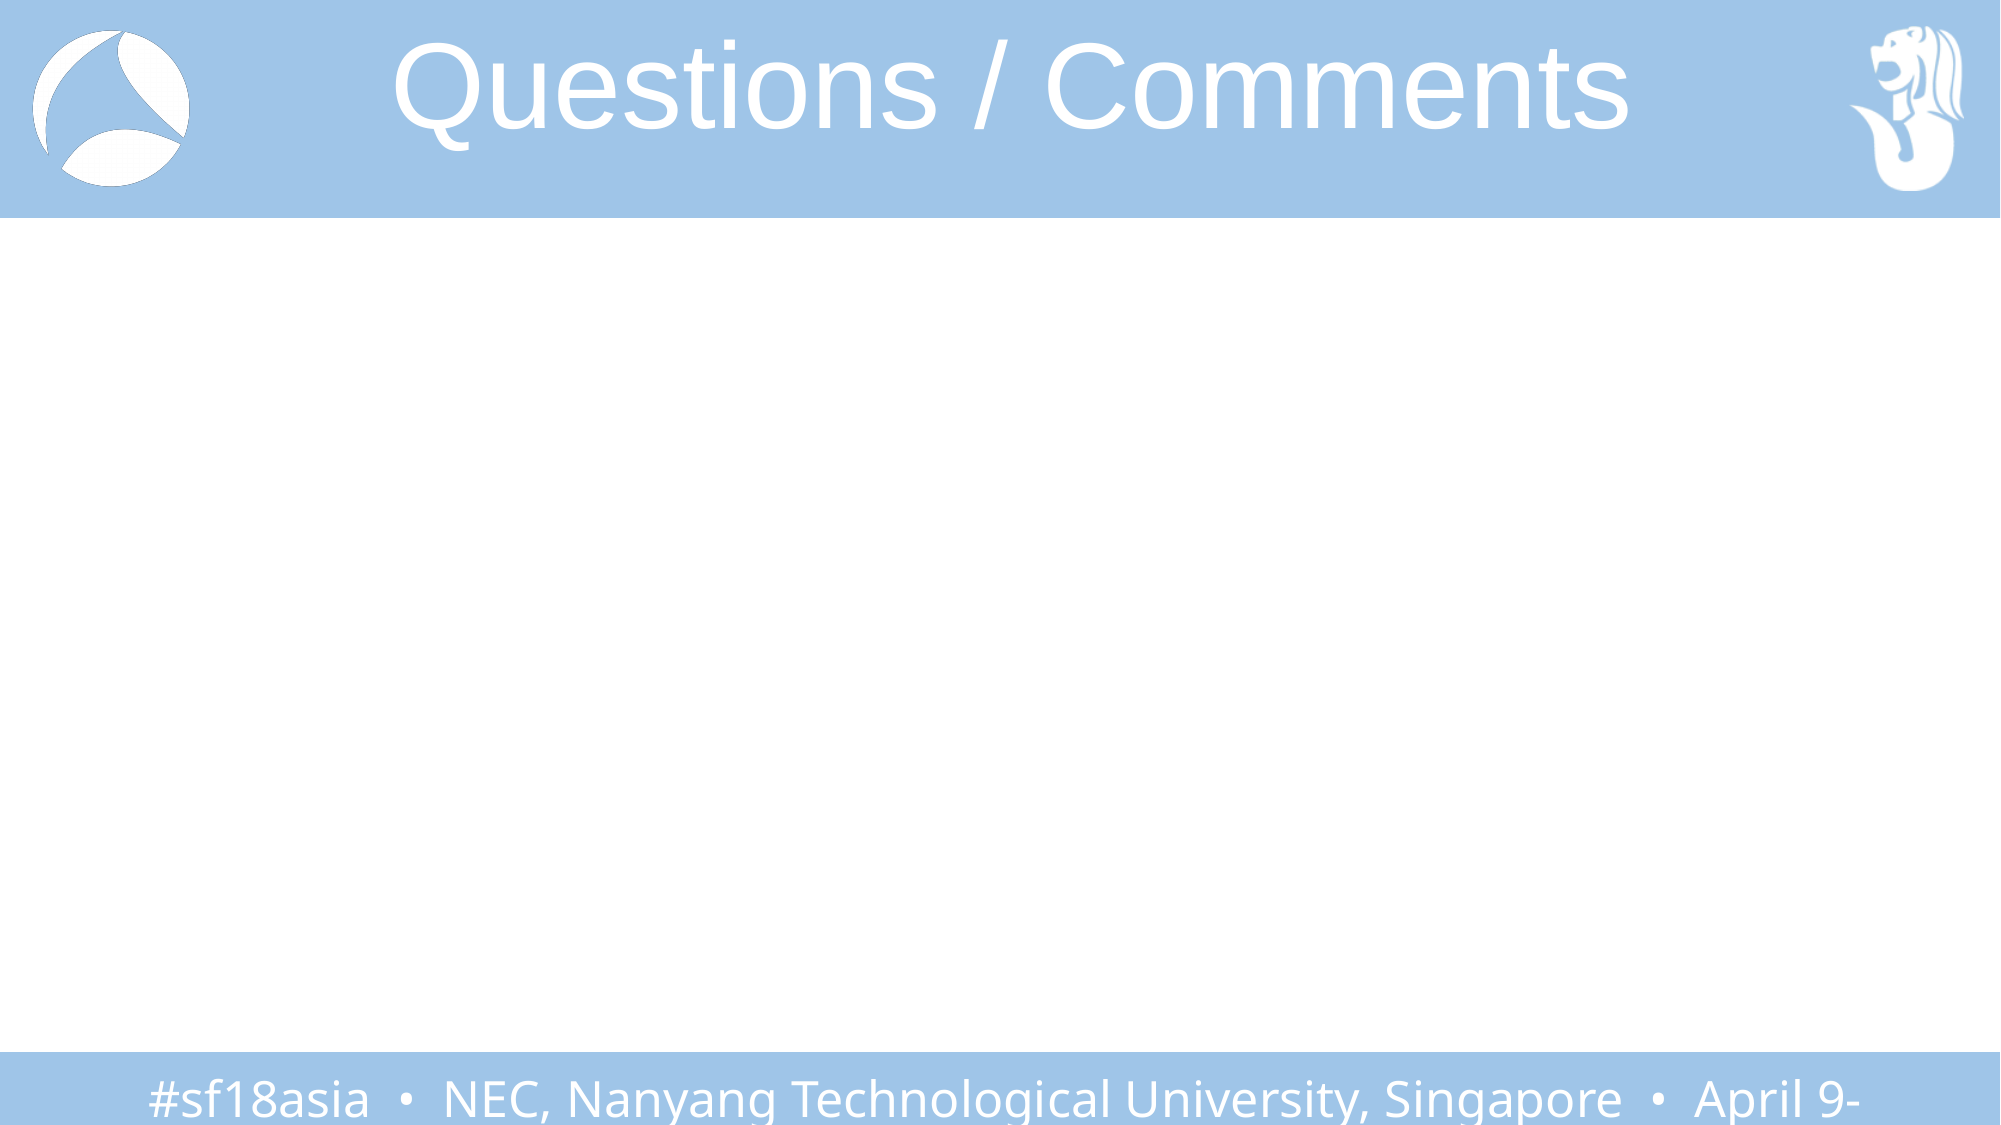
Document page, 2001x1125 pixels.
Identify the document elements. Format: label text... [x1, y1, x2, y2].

title Questions / Comments [31, 24, 1994, 155]
picture [1849, 155, 1964, 191]
picture [32, 155, 190, 187]
